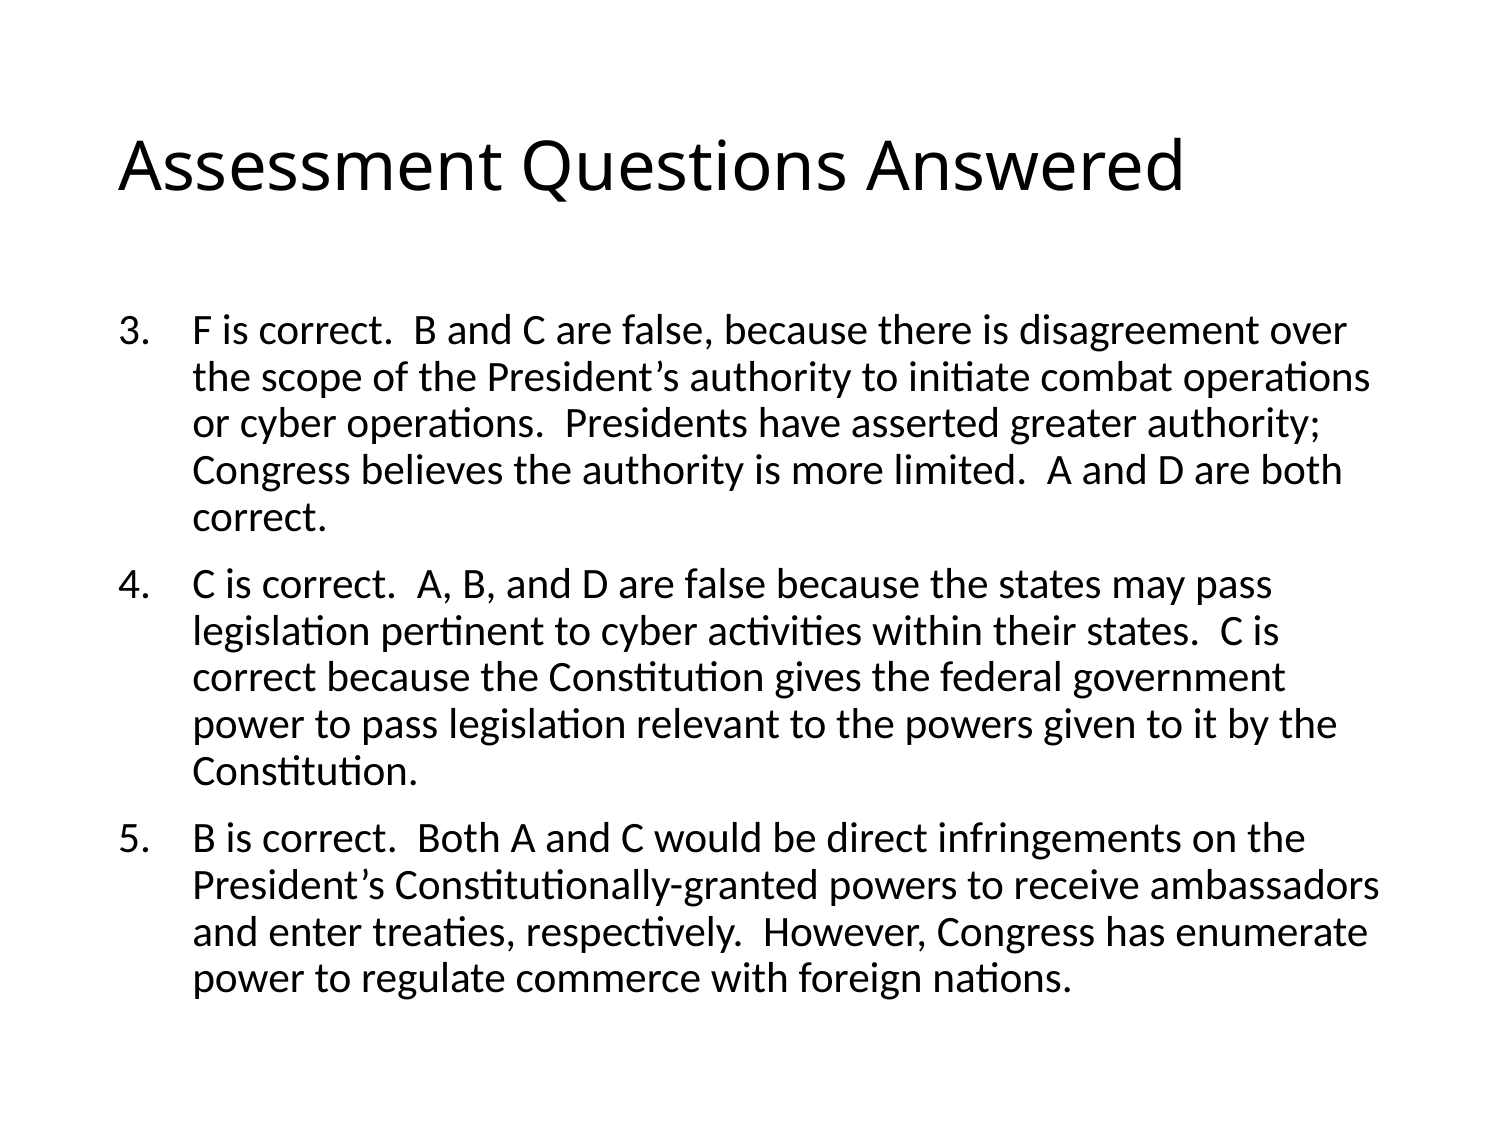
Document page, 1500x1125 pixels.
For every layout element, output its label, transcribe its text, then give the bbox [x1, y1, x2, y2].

list F is correct. B and C are false, because there is disagreement over the scope of the President’s authority to initiate combat operations or cyber operations. Presidents have asserted greater authority; Congress believes the authority is more limited. A and D are both correct. C is correct. A, B, and D are false because the states may pass legislation pertinent to cyber activities within their states. C is correct because the Constitution gives the federal government power to pass legislation relevant to the powers given to it by the Constitution. B is correct. Both A and C would be direct infringements on the President’s Constitutionally-granted powers to receive ambassadors and enter treaties, respectively. However, Congress has enumerate power to regulate commerce with foreign nations. [103, 299, 1397, 1014]
title Assessment Questions Answered [103, 59, 1397, 278]
